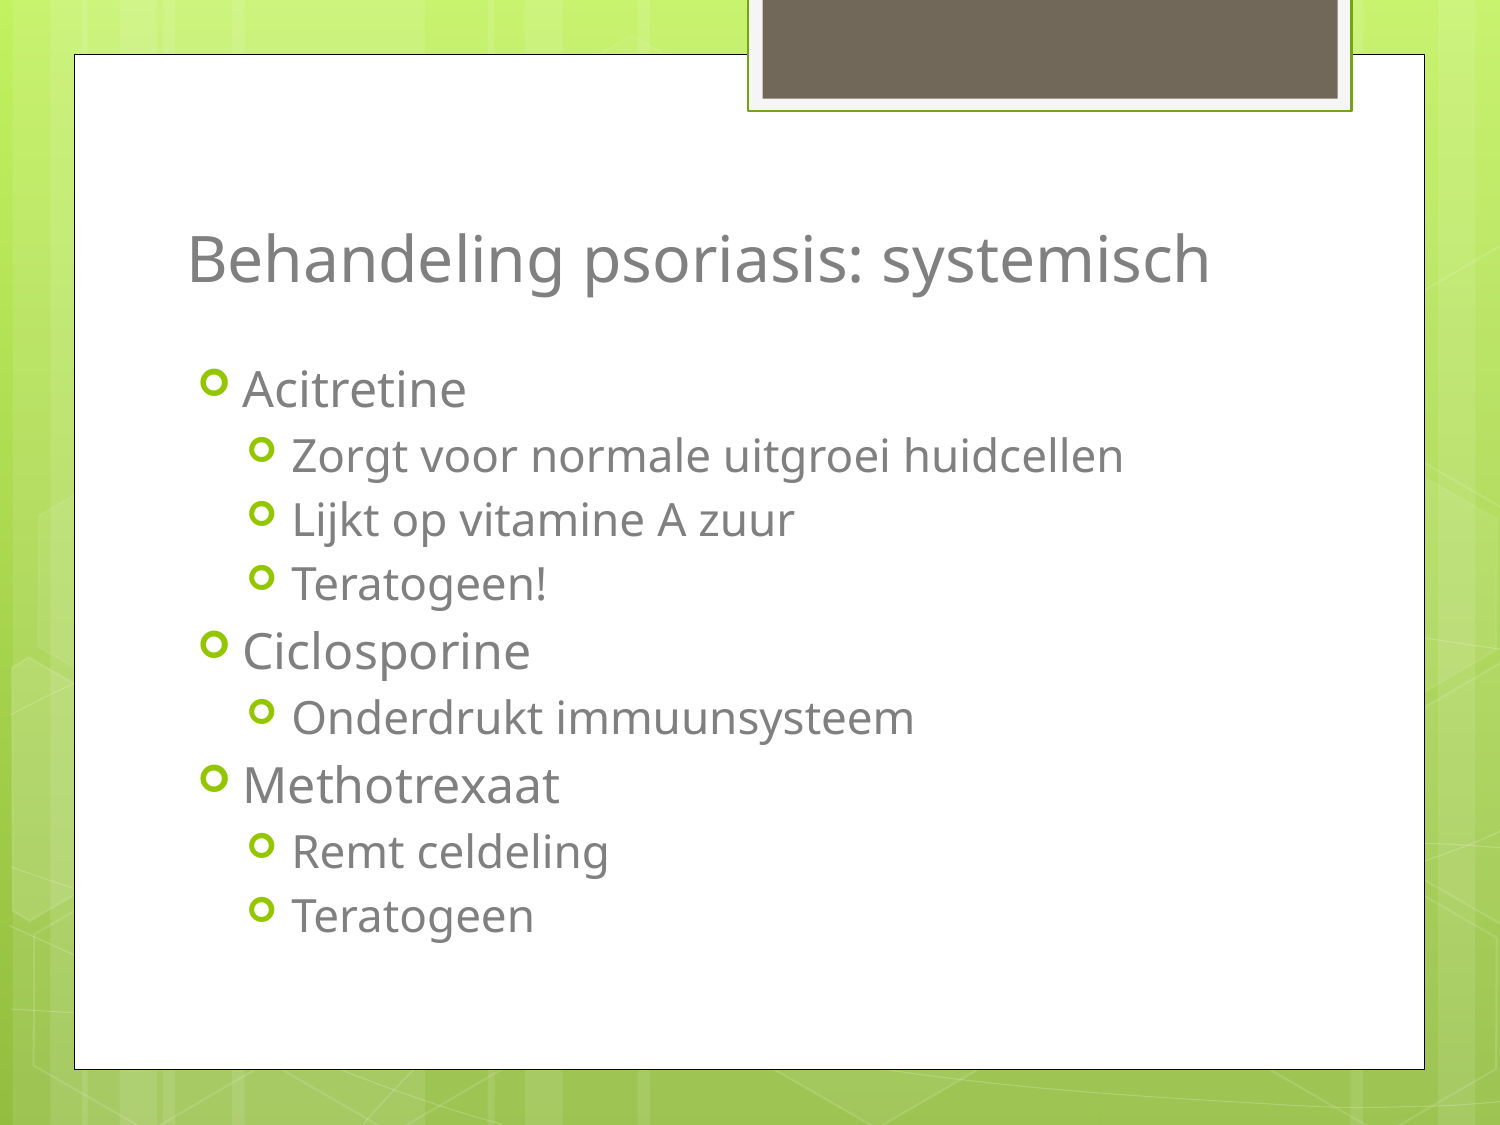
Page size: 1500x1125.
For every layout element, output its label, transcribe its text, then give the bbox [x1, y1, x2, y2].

list Acitretine Zorgt voor normale uitgroei huidcellen Lijkt op vitamine A zuur Teratogeen! Ciclosporine Onderdrukt immuunsysteem Methotrexaat Remt celdeling Teratogeen [171, 349, 1283, 1000]
title Behandeling psoriasis: systemisch [171, 168, 1324, 303]
